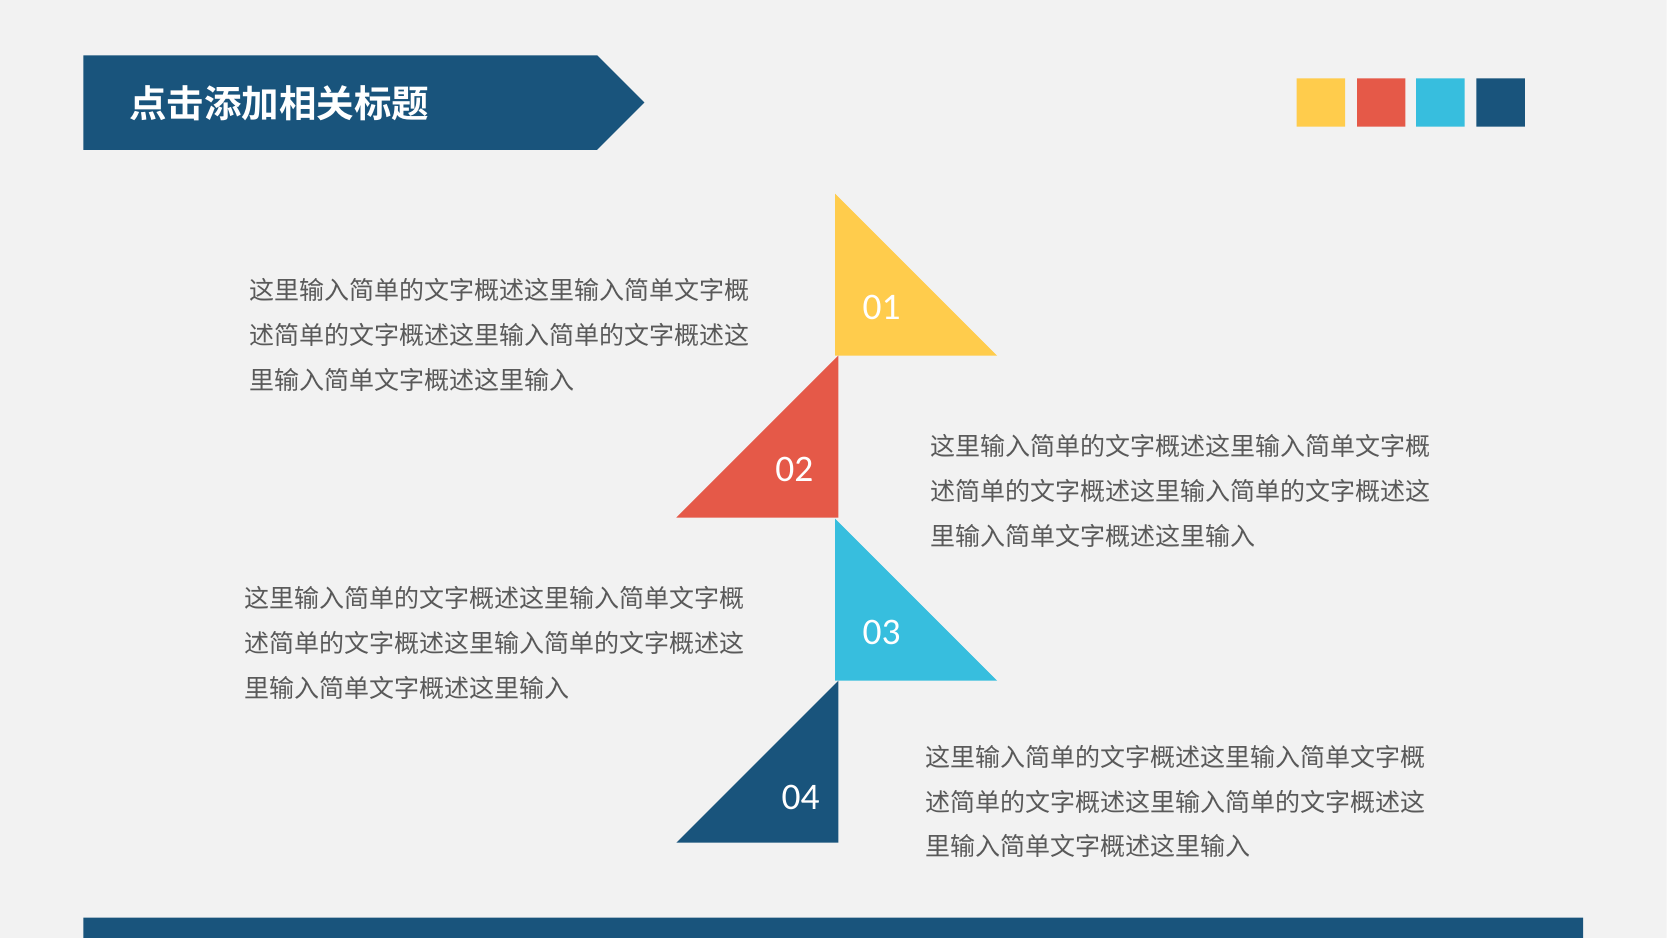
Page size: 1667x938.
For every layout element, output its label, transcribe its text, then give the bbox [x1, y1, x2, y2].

text_box [1414, 76, 1467, 129]
text_box 这里输入简单的文字概述这里输入简单文字概述简单的文字概述这里输入简单的文字概述这里输入简单文字概述这里输入 [234, 252, 767, 402]
text_box 这里输入简单的文字概述这里输入简单文字概述简单的文字概述这里输入简单的文字概述这里输入简单文字概述这里输入 [229, 559, 762, 710]
text_box [832, 191, 999, 358]
text_box [674, 678, 841, 845]
text_box 02 [760, 436, 829, 496]
text_box [1295, 76, 1347, 129]
text_box 03 [847, 599, 916, 660]
text_box 点击添加相关标题 [114, 72, 445, 132]
text_box [1474, 76, 1527, 129]
text_box [832, 516, 999, 683]
text_box [81, 53, 647, 152]
text_box [81, 915, 1585, 938]
text_box 04 [766, 764, 835, 824]
text_box [1355, 76, 1408, 129]
text_box [674, 353, 841, 520]
text_box 这里输入简单的文字概述这里输入简单文字概述简单的文字概述这里输入简单的文字概述这里输入简单文字概述这里输入 [916, 408, 1448, 558]
text_box 这里输入简单的文字概述这里输入简单文字概述简单的文字概述这里输入简单的文字概述这里输入简单文字概述这里输入 [911, 718, 1443, 869]
text_box 01 [847, 274, 916, 335]
